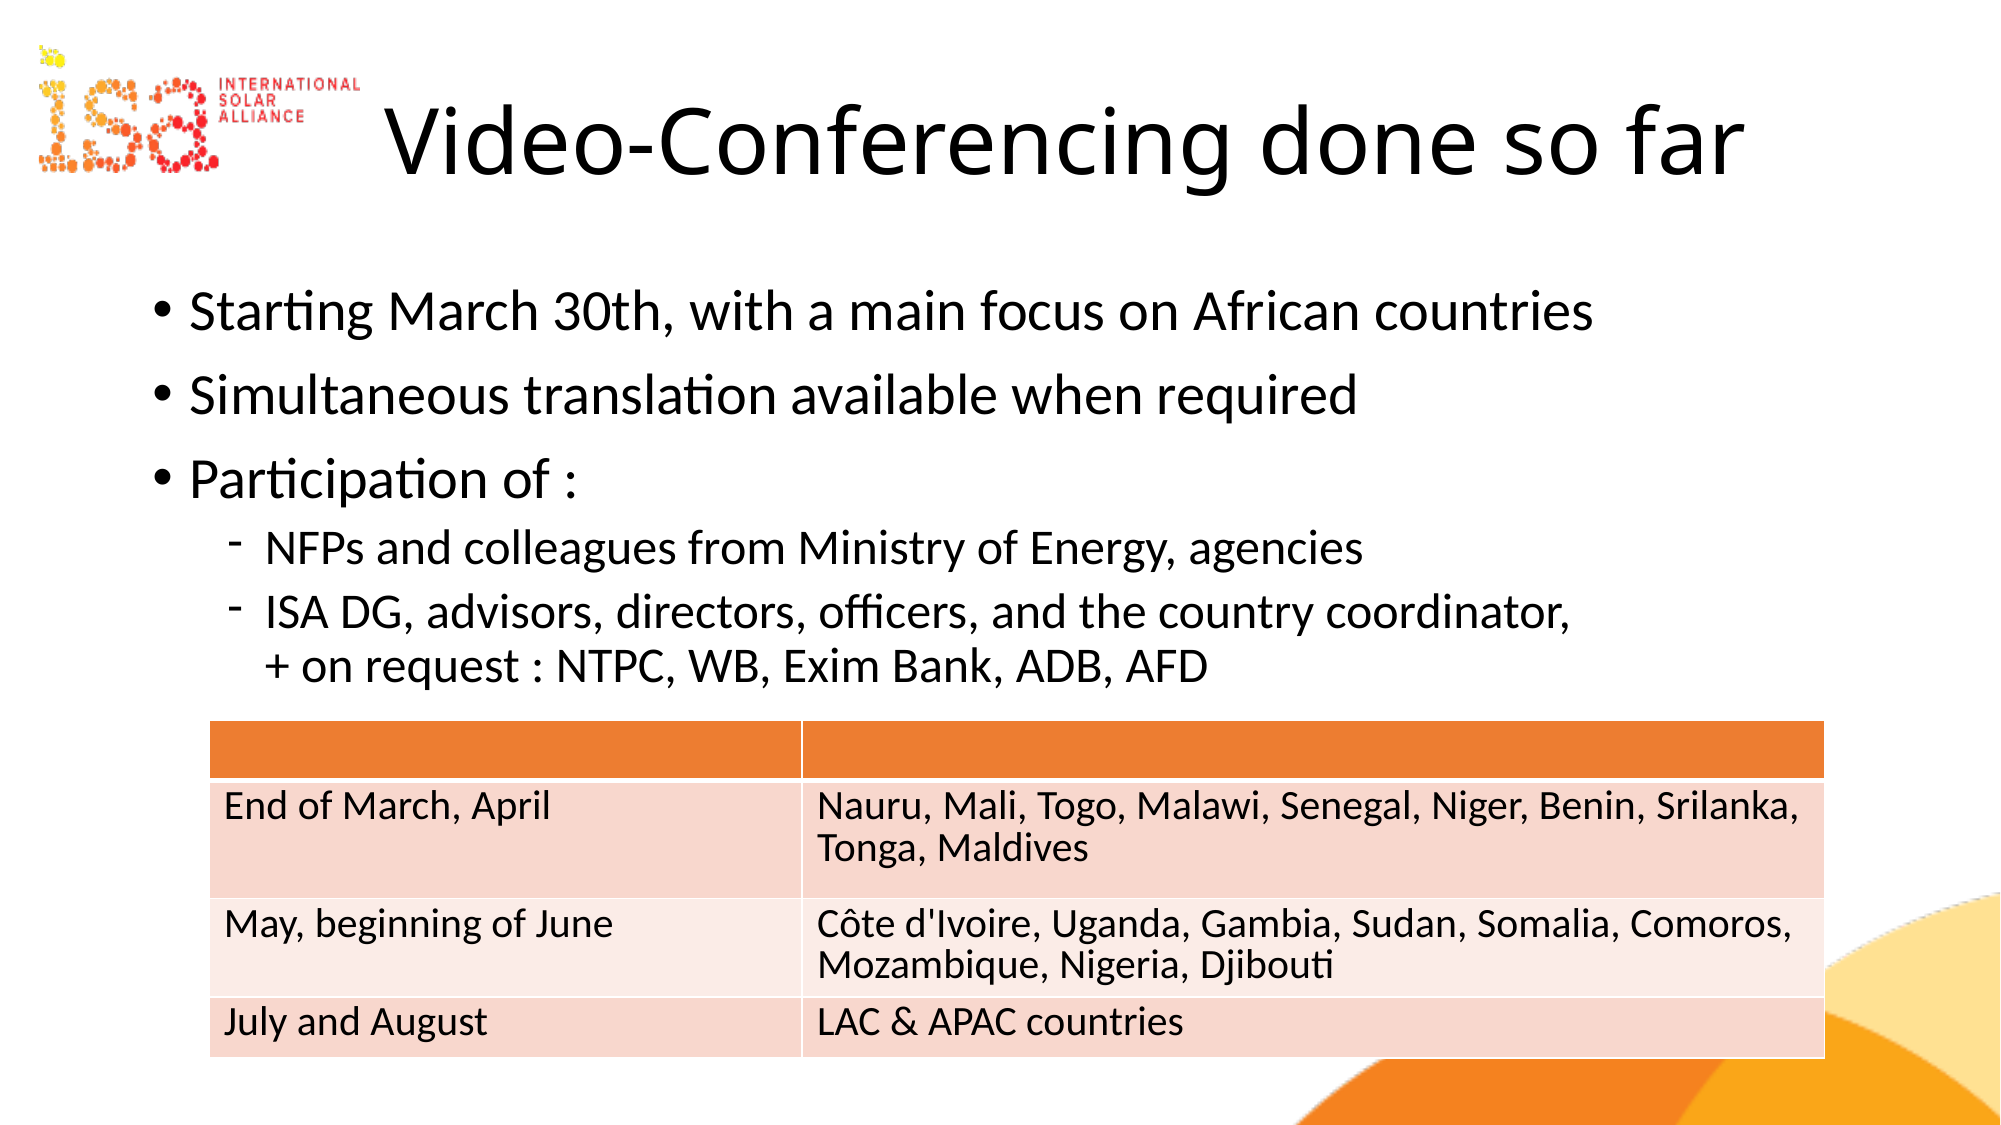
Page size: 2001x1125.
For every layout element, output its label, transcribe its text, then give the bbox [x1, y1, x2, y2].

table_cell July and August [210, 998, 801, 1057]
title Video-Conferencing done so far [369, 59, 1863, 231]
table_cell May, beginning of June [210, 899, 801, 996]
table_cell LAC & APAC countries [803, 998, 1824, 1057]
picture [1137, 885, 2001, 1125]
table_cell End of March, April [210, 783, 801, 898]
table_cell Nauru, Mali, Togo, Malawi, Senegal, Niger, Benin, Srilanka, Tonga, Maldives [803, 783, 1824, 898]
table_cell Côte d'Ivoire, Uganda, Gambia, Sudan, Somalia, Comoros, Mozambique, Nigeria, Djibouti [803, 899, 1824, 996]
picture [38, 45, 360, 173]
table_header [210, 721, 801, 778]
table_header [803, 721, 1824, 778]
list Starting March 30th, with a main focus on African countries Simultaneous translation available when required Participation of : NFPs and colleagues from Ministry of Energy, agencies ISA DG, advisors, directors, officers, and the country coordinator, + on request : NTPC, WB, Exim Bank, ADB, AFD [137, 272, 1863, 987]
